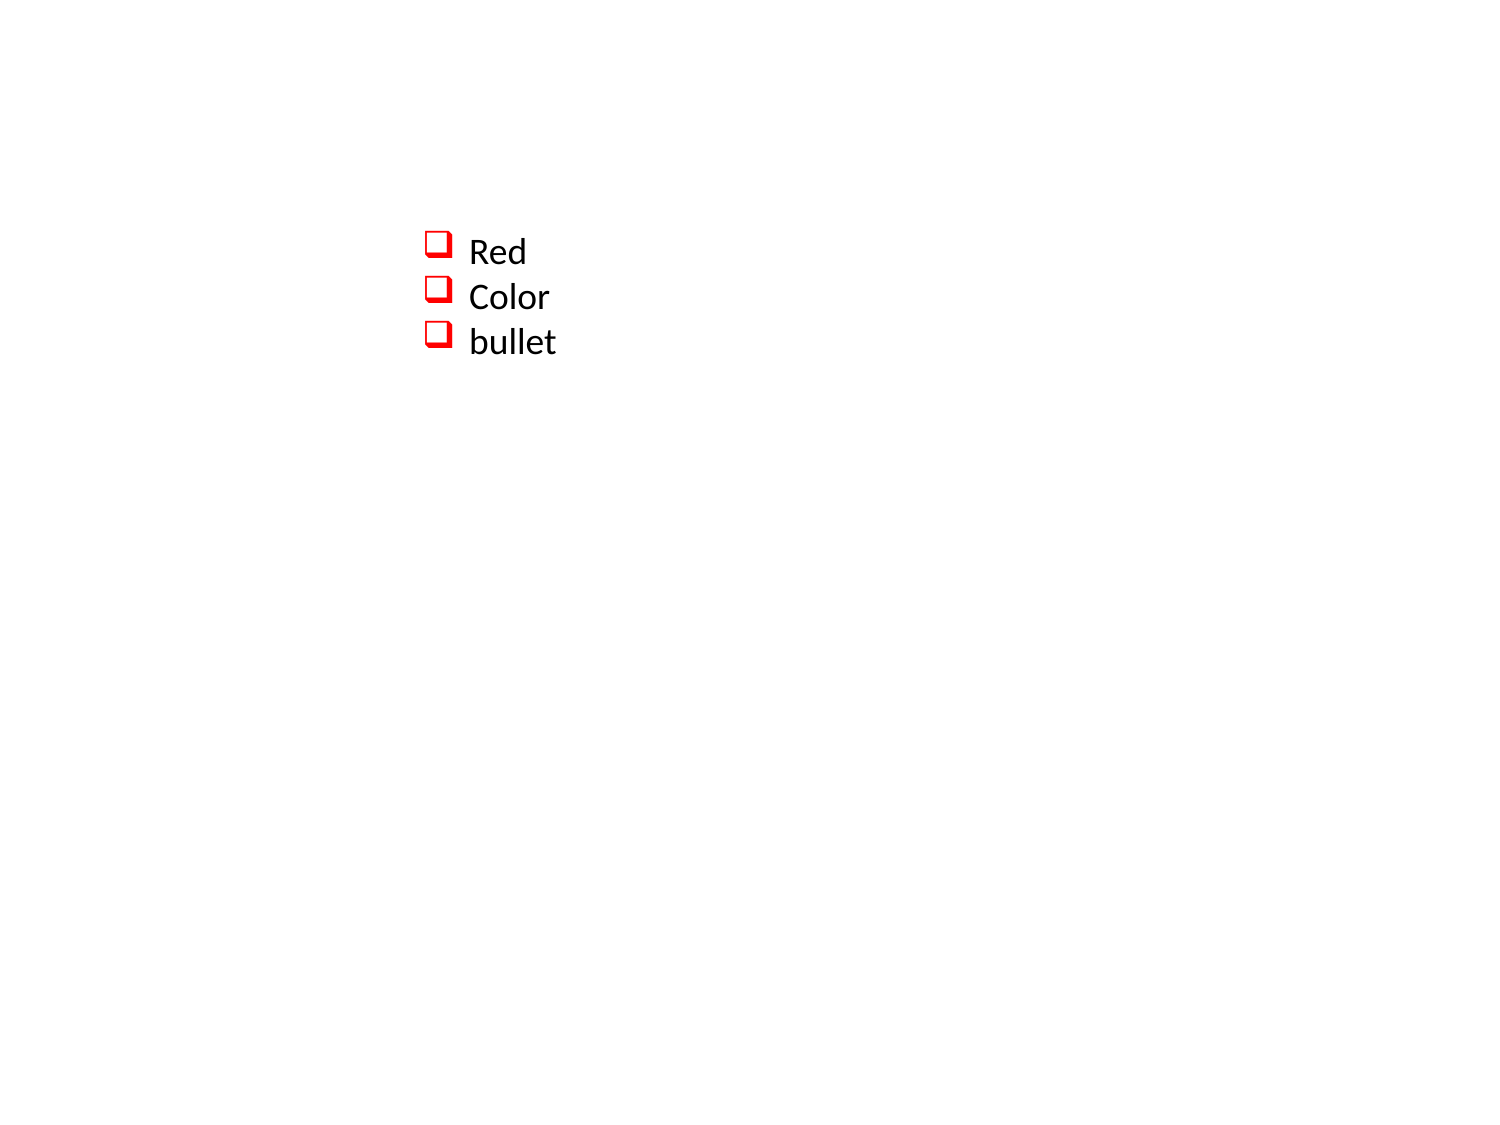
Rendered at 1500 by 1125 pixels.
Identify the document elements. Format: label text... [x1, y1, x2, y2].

text_box Red Color bullet [407, 219, 1105, 415]
